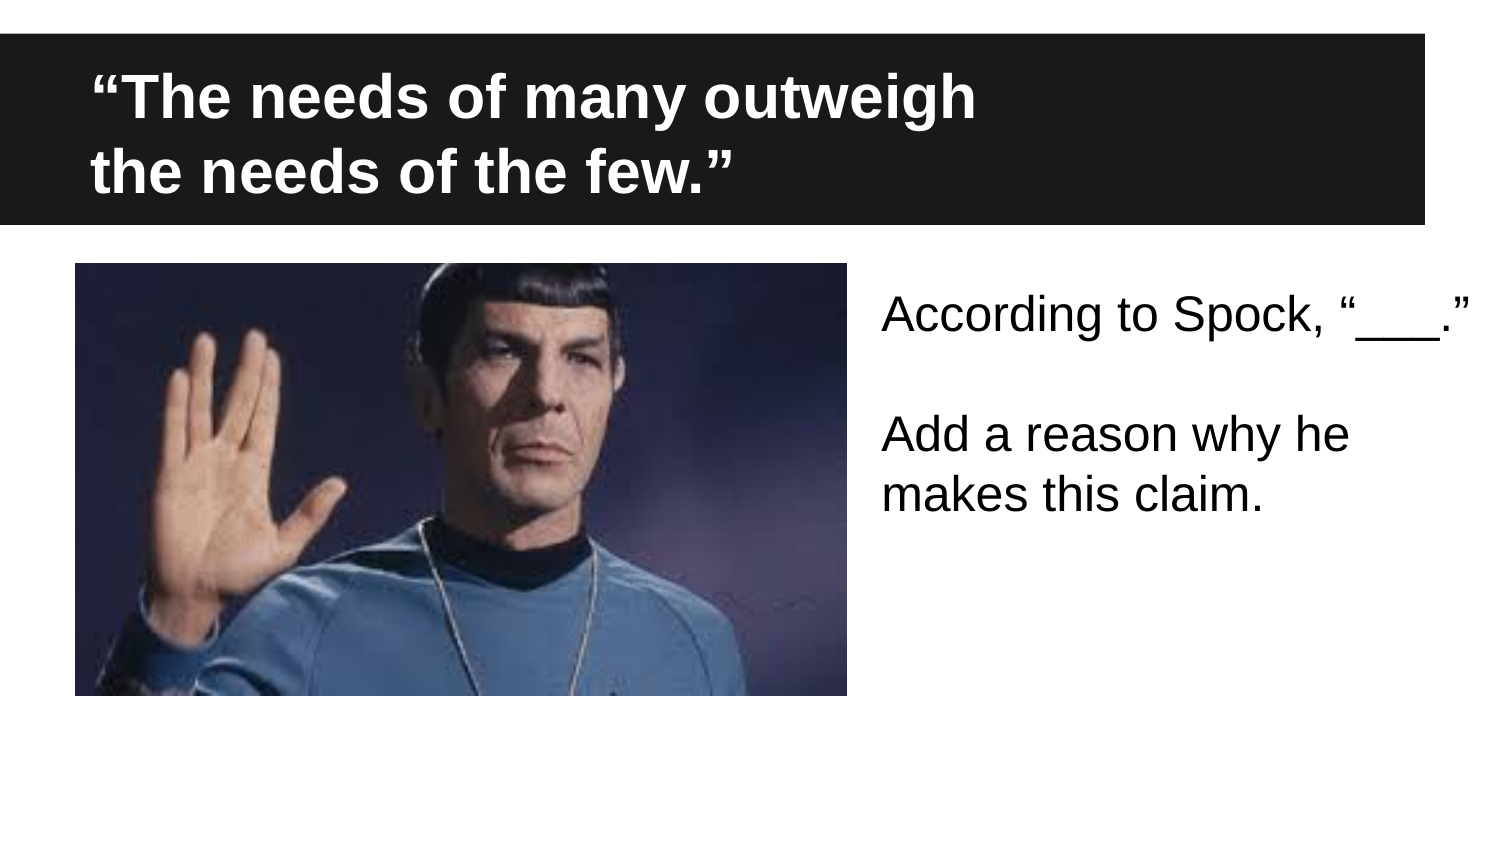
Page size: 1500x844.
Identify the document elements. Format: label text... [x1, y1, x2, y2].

picture [74, 262, 848, 696]
text_box According to Spock, “___.” Add a reason why he makes this claim. [866, 266, 1500, 604]
title “The needs of many outweigh the needs of the few.” [75, 33, 1425, 221]
